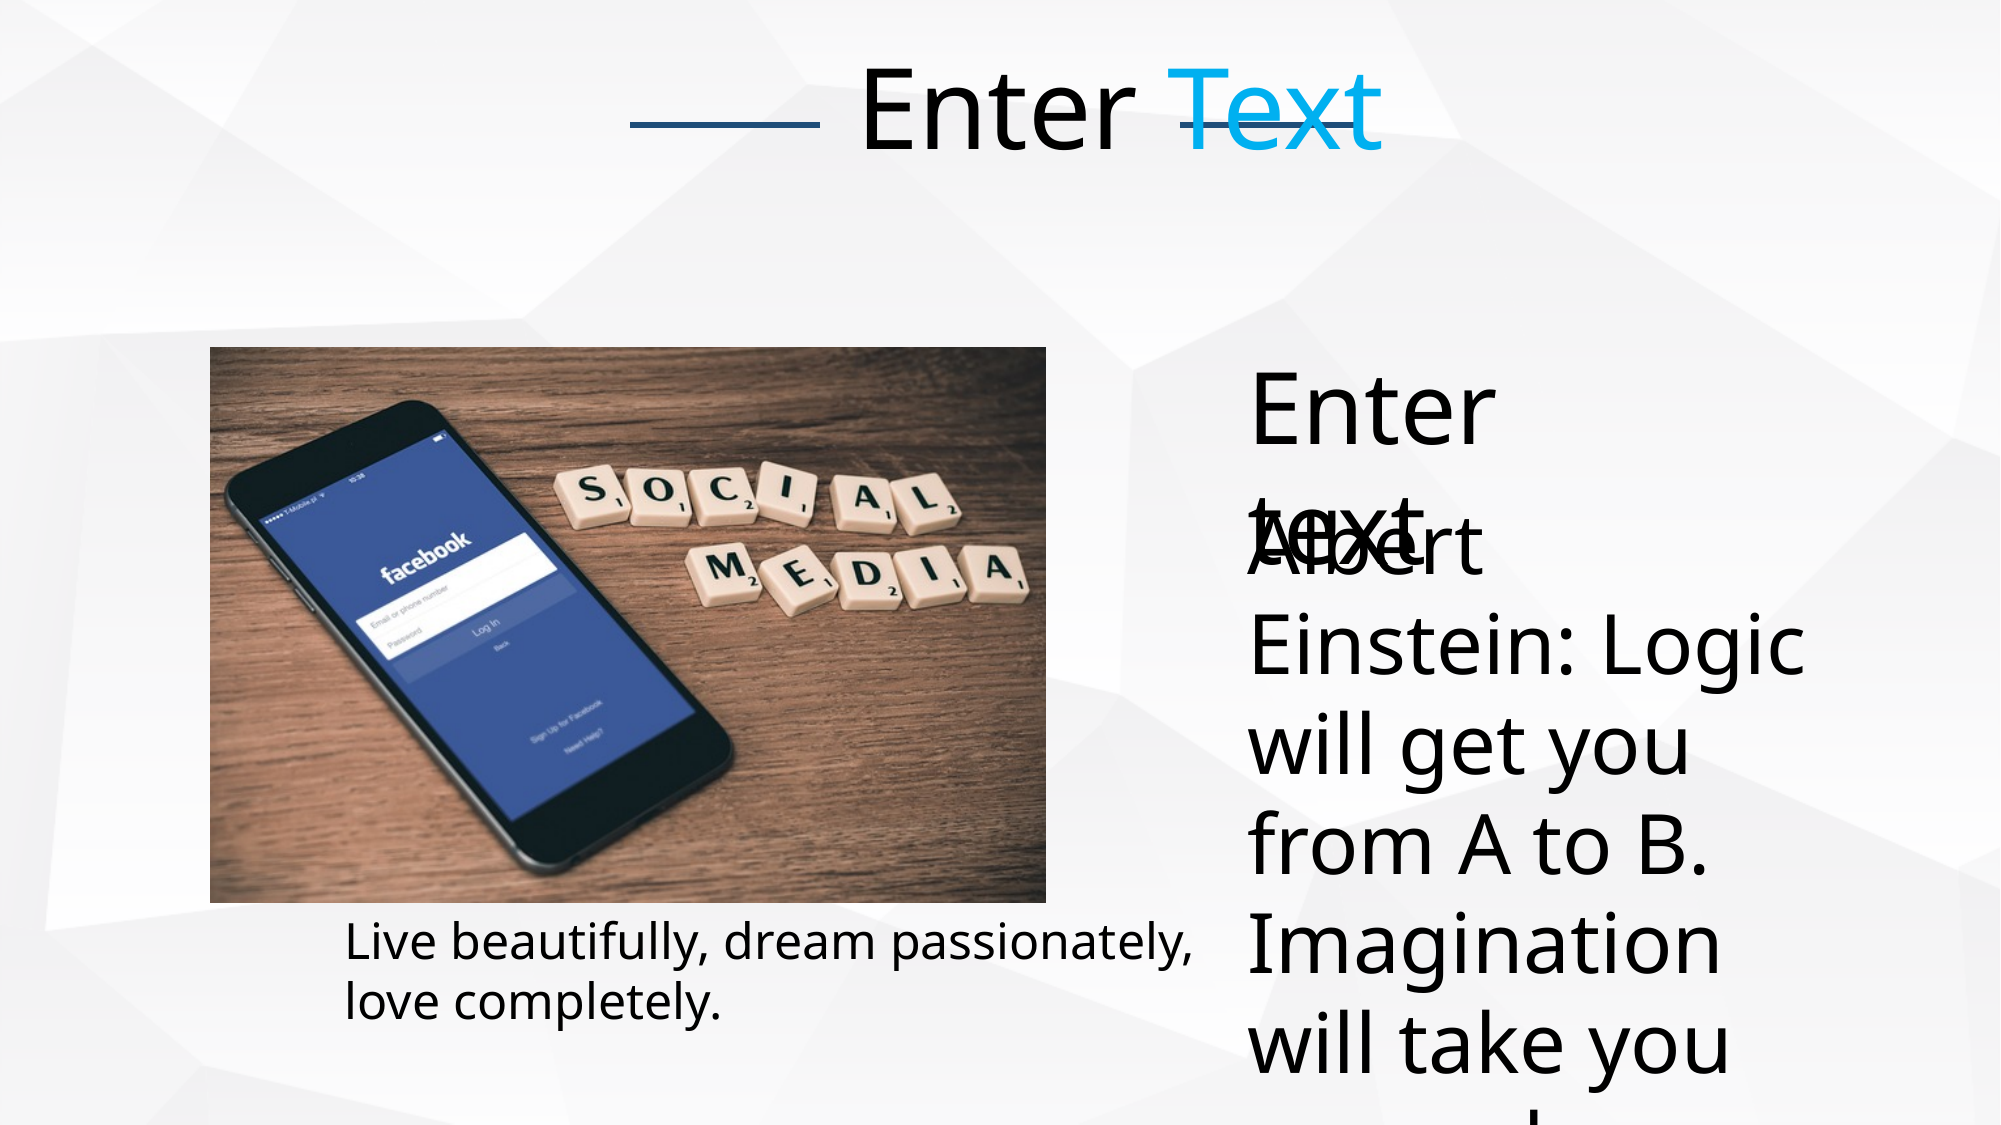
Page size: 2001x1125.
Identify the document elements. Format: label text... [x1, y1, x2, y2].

text_box Albert Einstein: Logic will get you from A to B. Imagination will take you everywhere. [1232, 483, 1833, 1125]
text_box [629, 29, 1732, 181]
picture [0, 0, 2001, 1125]
text_box Enter text [1232, 337, 1595, 592]
text_box Live beautifully, dream passionately, love completely. [330, 902, 1232, 1038]
